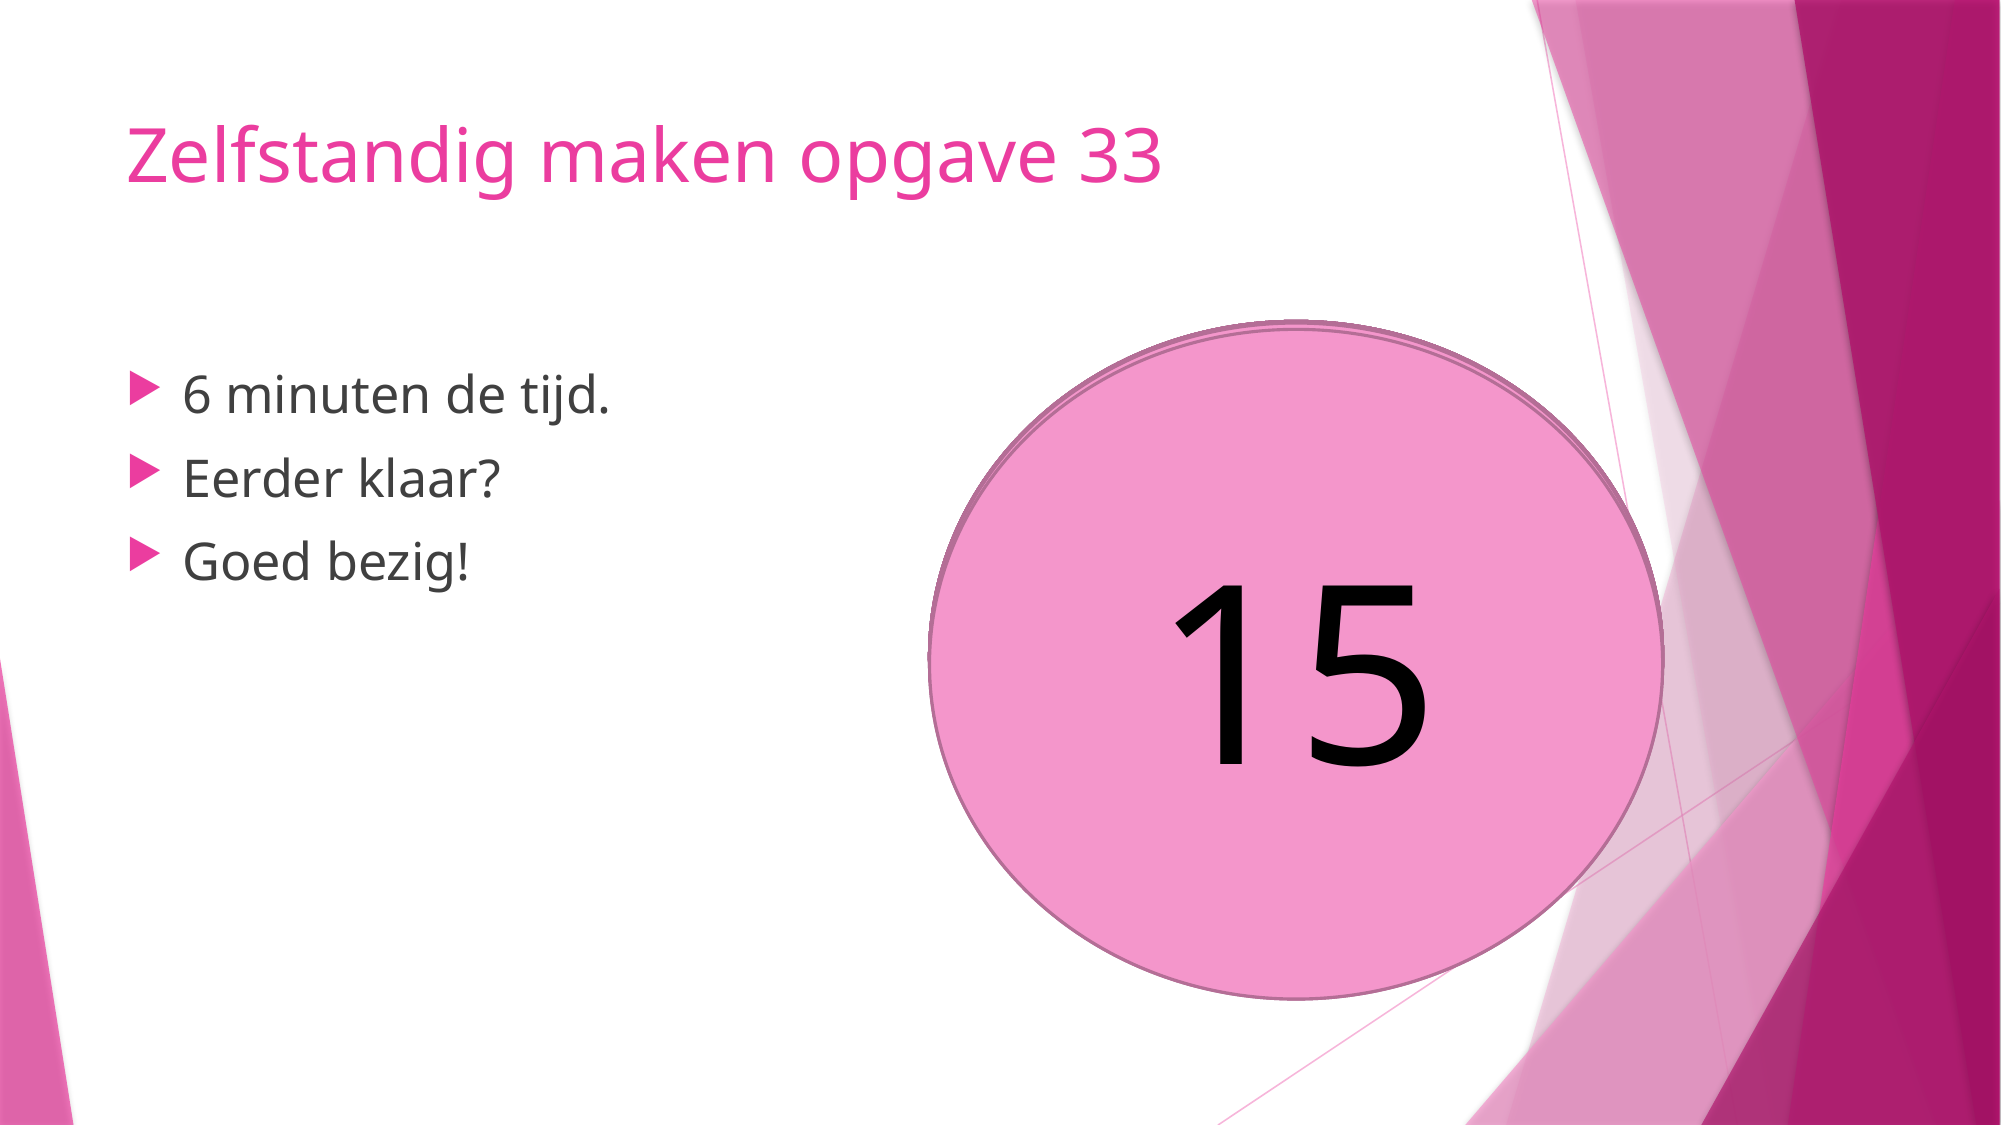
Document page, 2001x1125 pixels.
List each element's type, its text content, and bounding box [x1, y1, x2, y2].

list 6 minuten de tijd. Eerder klaar? Goed bezig! [111, 354, 831, 962]
text_box 15 [927, 327, 1665, 1001]
title Zelfstandig maken opgave 33 [111, 99, 1522, 317]
text_box 14 [930, 321, 1662, 621]
